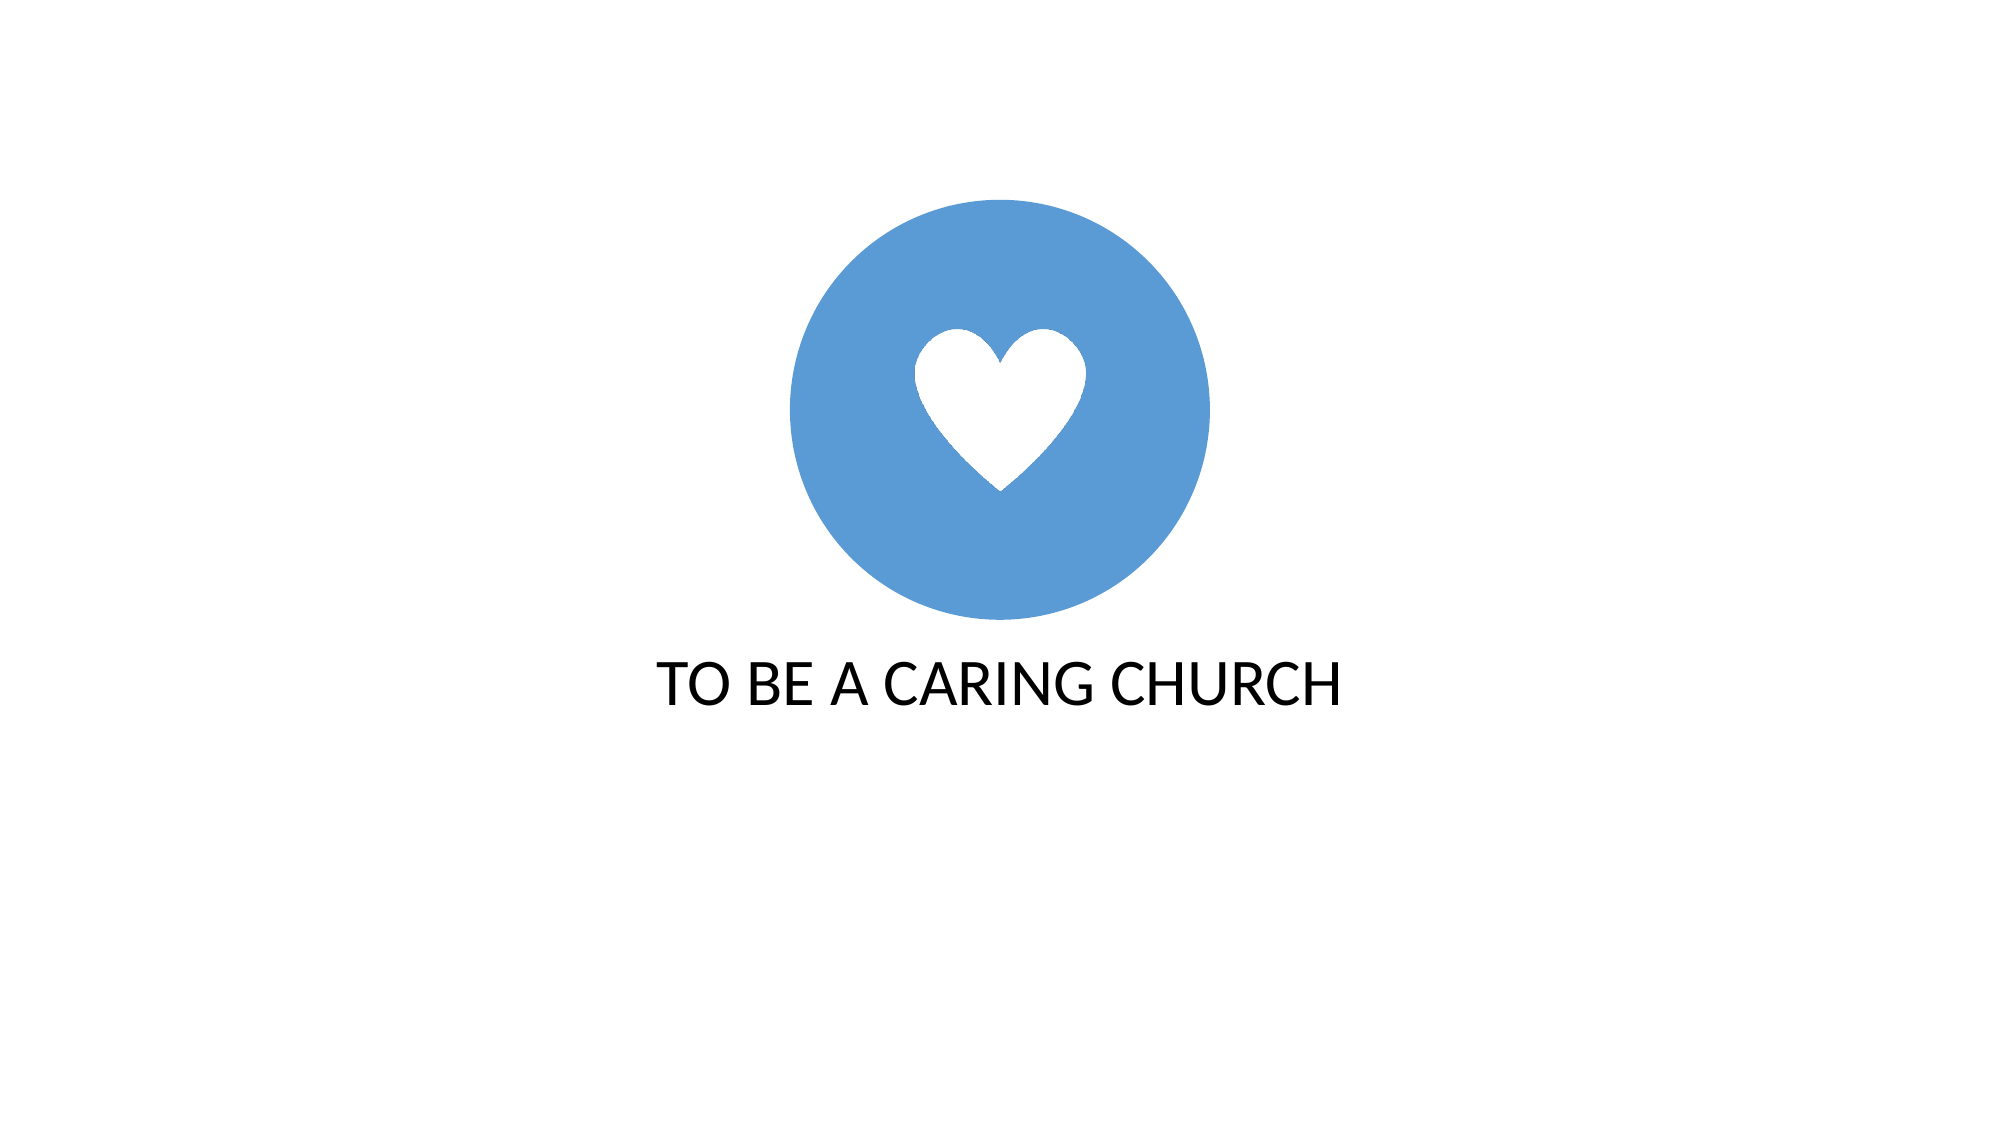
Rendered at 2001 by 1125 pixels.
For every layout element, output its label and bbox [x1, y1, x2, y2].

text_box [789, 199, 1210, 620]
text_box [655, 638, 1396, 829]
